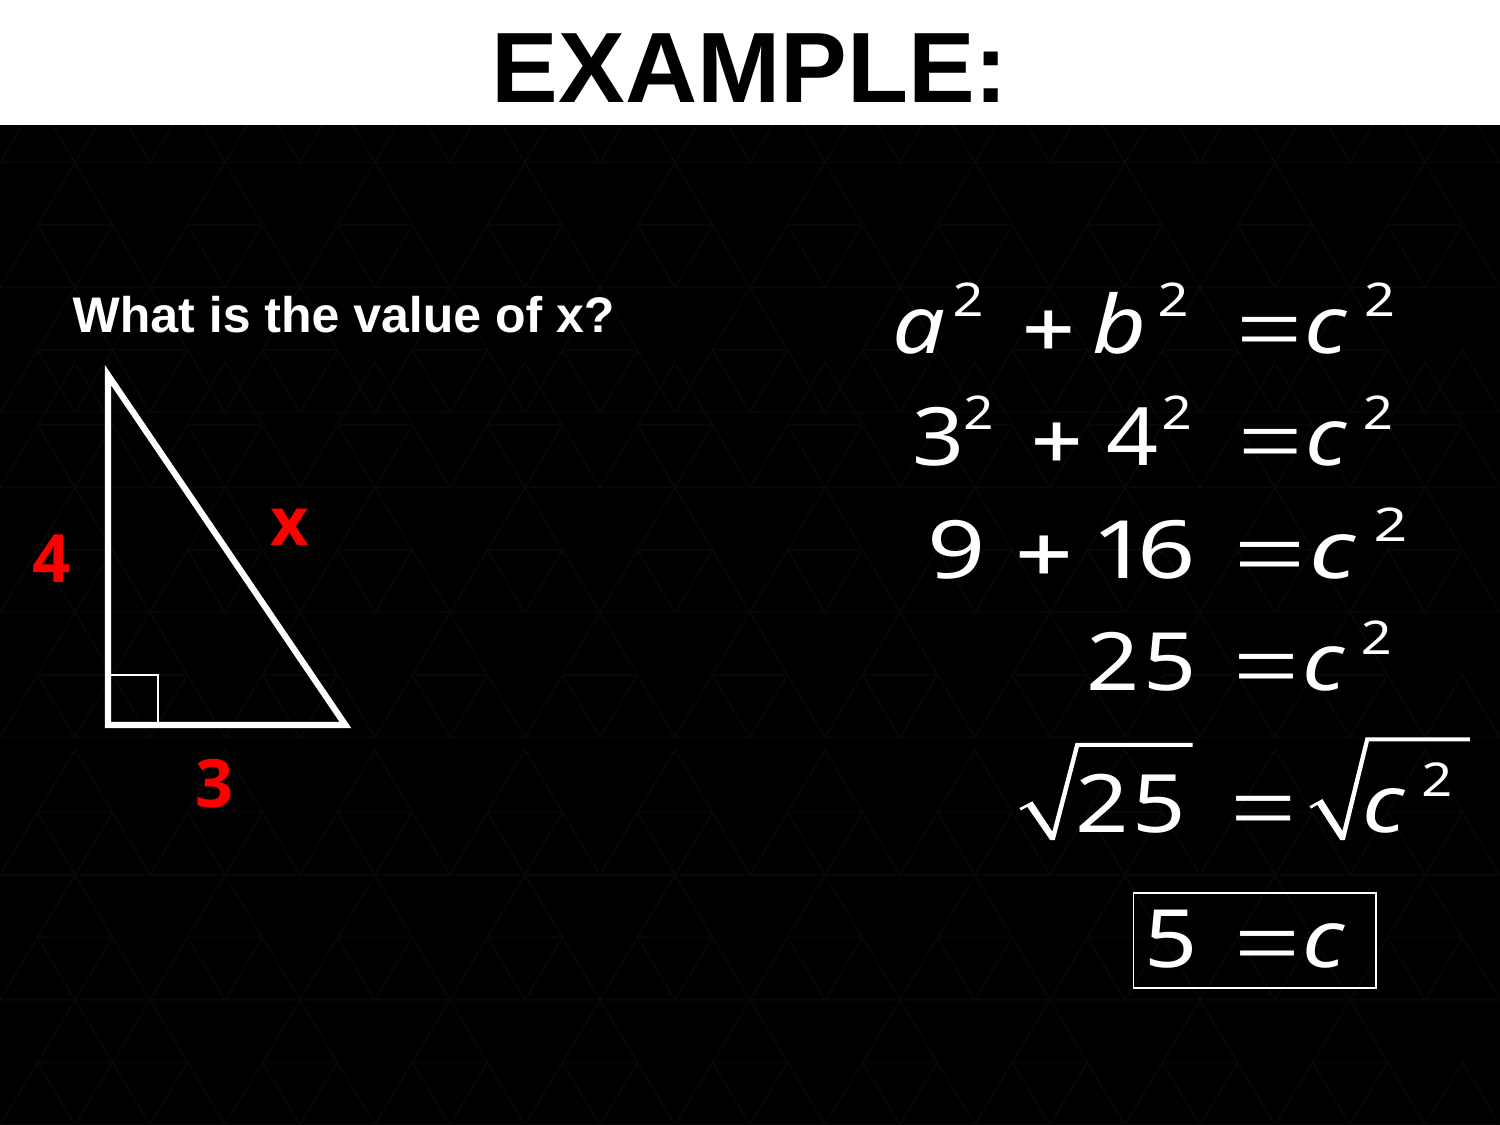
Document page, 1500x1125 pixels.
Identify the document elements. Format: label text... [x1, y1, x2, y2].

text_box 4 [0, 512, 108, 600]
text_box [1134, 893, 1376, 988]
text_box What is the value of x? [57, 249, 646, 375]
text_box [107, 375, 346, 726]
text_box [1078, 596, 1413, 711]
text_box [903, 371, 1413, 486]
text_box EXAMPLE: [0, 0, 1500, 125]
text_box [1003, 717, 1488, 860]
text_box [107, 675, 158, 725]
text_box x [232, 474, 346, 563]
text_box 3 [157, 737, 271, 825]
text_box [914, 483, 1426, 599]
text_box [882, 258, 1413, 374]
